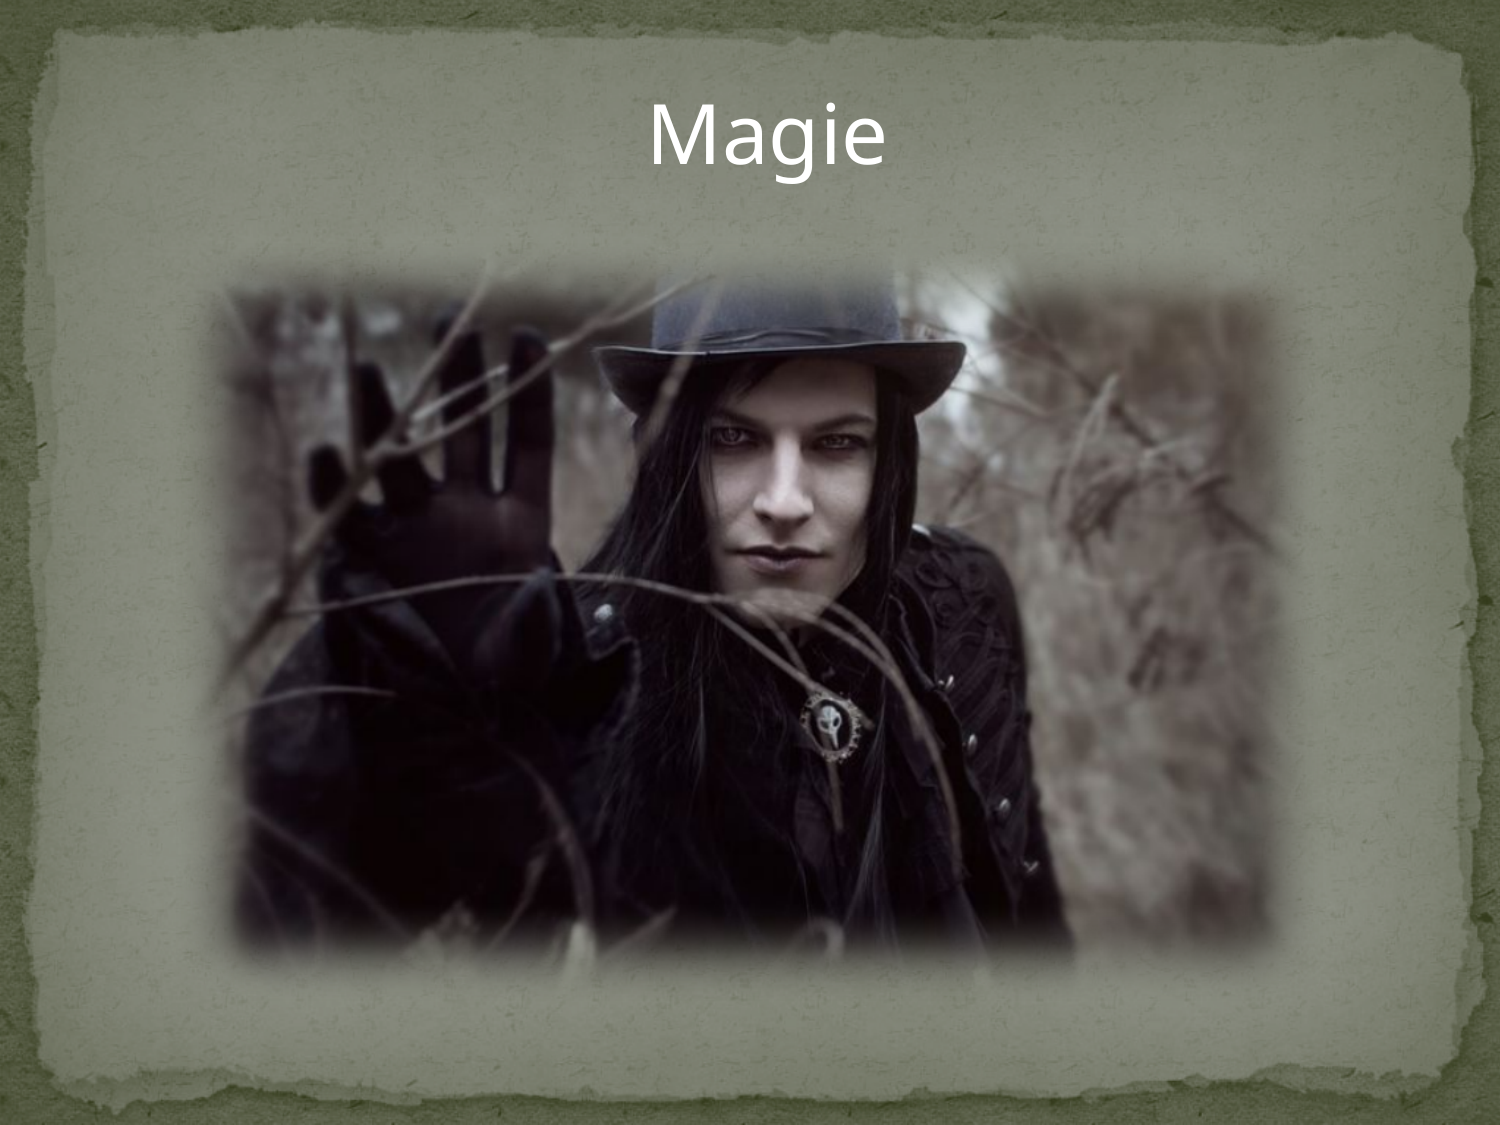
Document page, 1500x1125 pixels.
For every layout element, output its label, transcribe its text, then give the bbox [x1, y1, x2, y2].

text_box Magie [348, 74, 1187, 189]
picture [175, 242, 1324, 1002]
